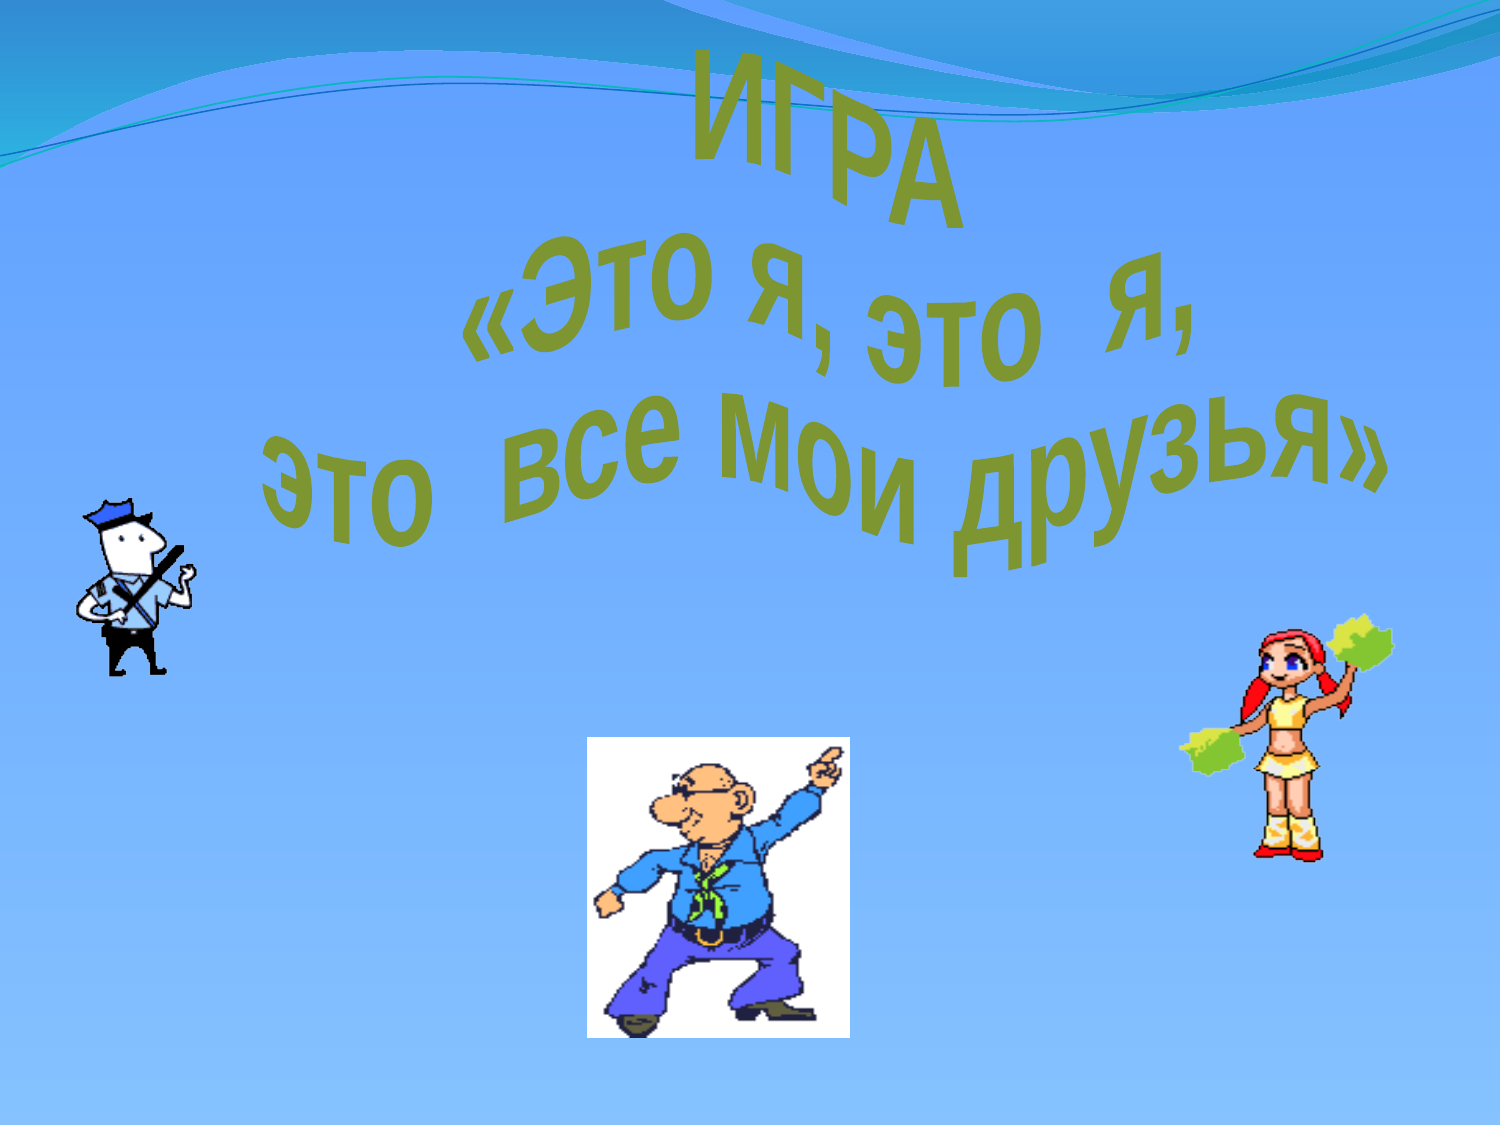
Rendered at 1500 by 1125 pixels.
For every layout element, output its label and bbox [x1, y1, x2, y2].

picture [587, 737, 851, 1038]
picture [1162, 599, 1412, 874]
picture [37, 487, 238, 688]
